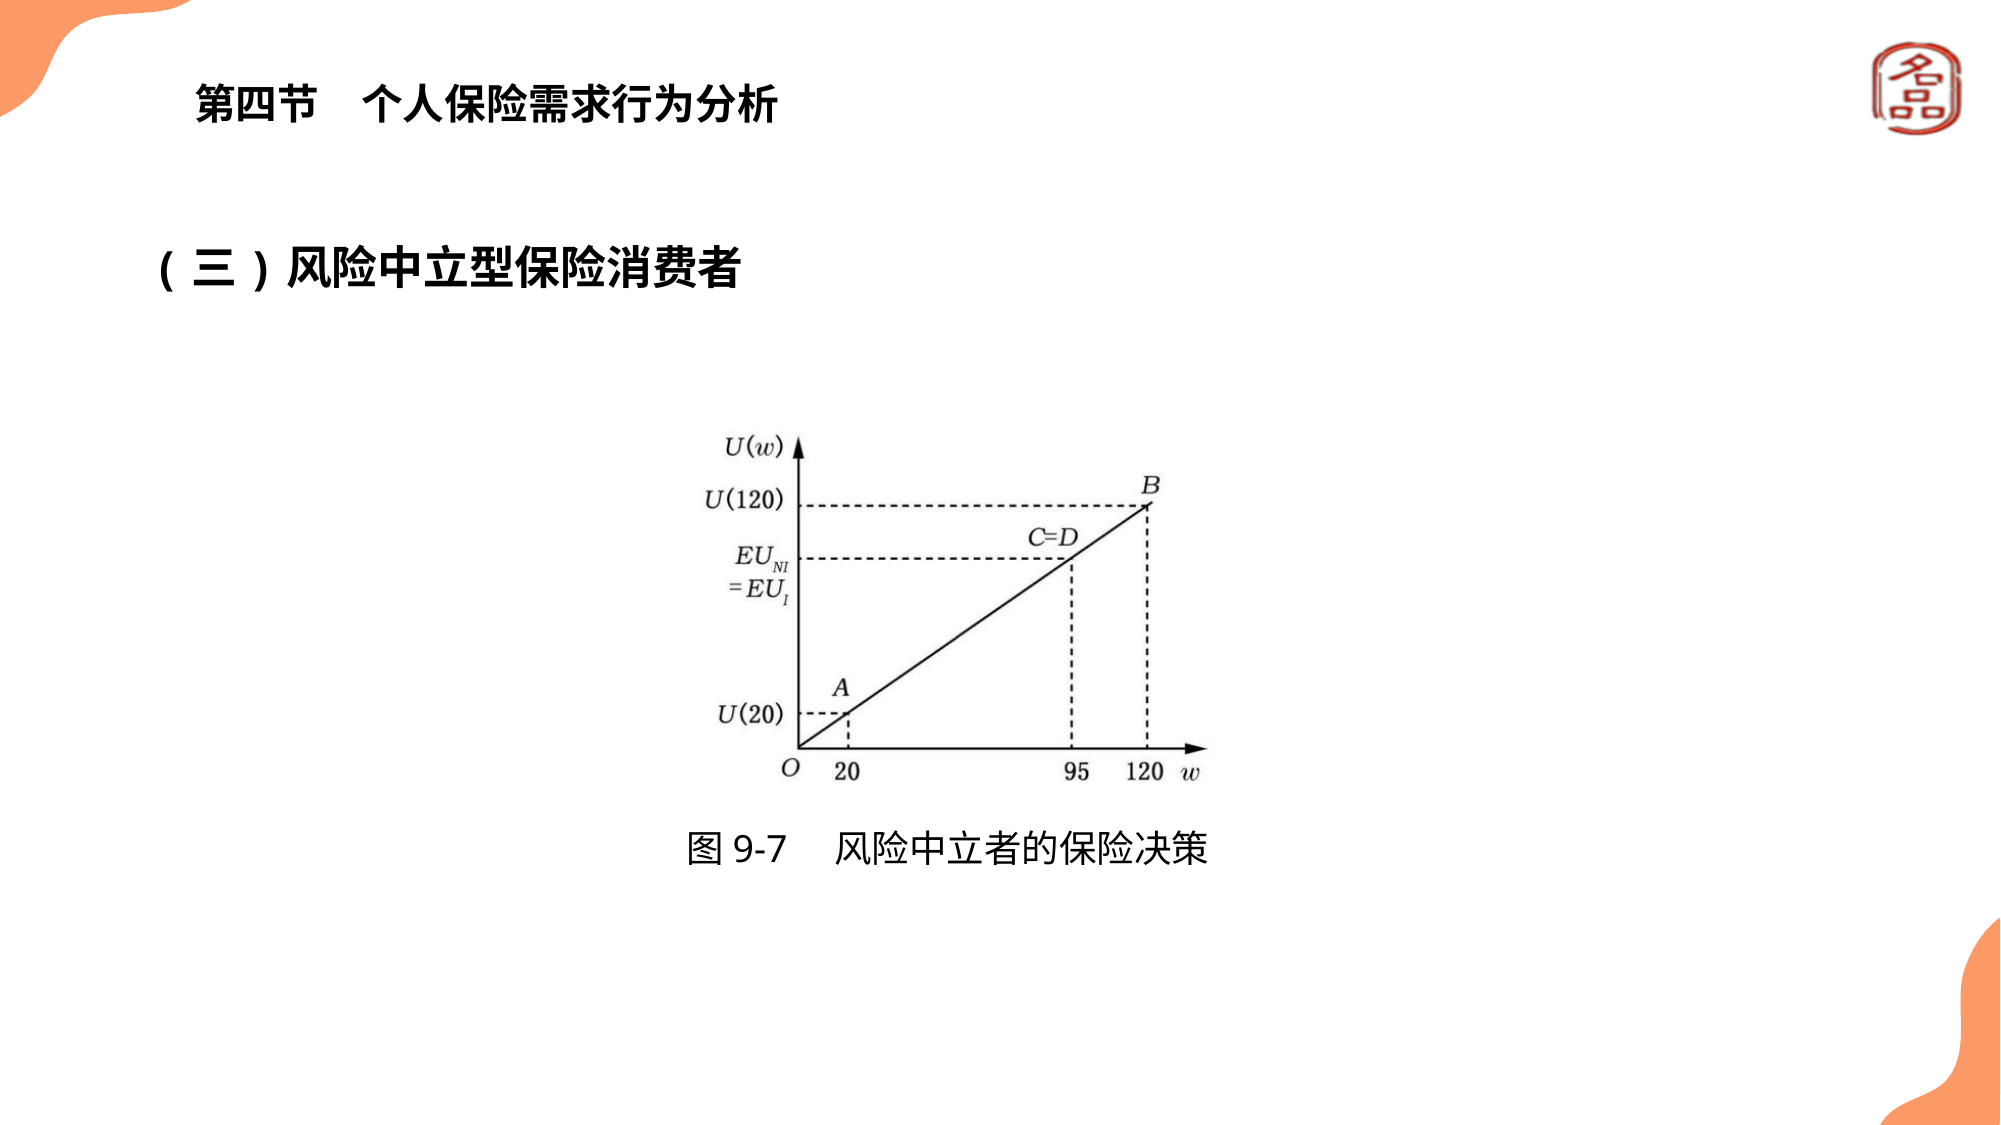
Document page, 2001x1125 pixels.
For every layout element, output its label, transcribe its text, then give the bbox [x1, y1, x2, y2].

title 第四节 个人保险需求行为分析 [137, 60, 1863, 152]
picture [1861, 10, 1990, 147]
list (三)风险中立型保险消费者 [137, 217, 1863, 1031]
text_box 图9-7 风险中立者的保险决策 [531, 817, 1365, 877]
picture [317, 422, 1597, 793]
